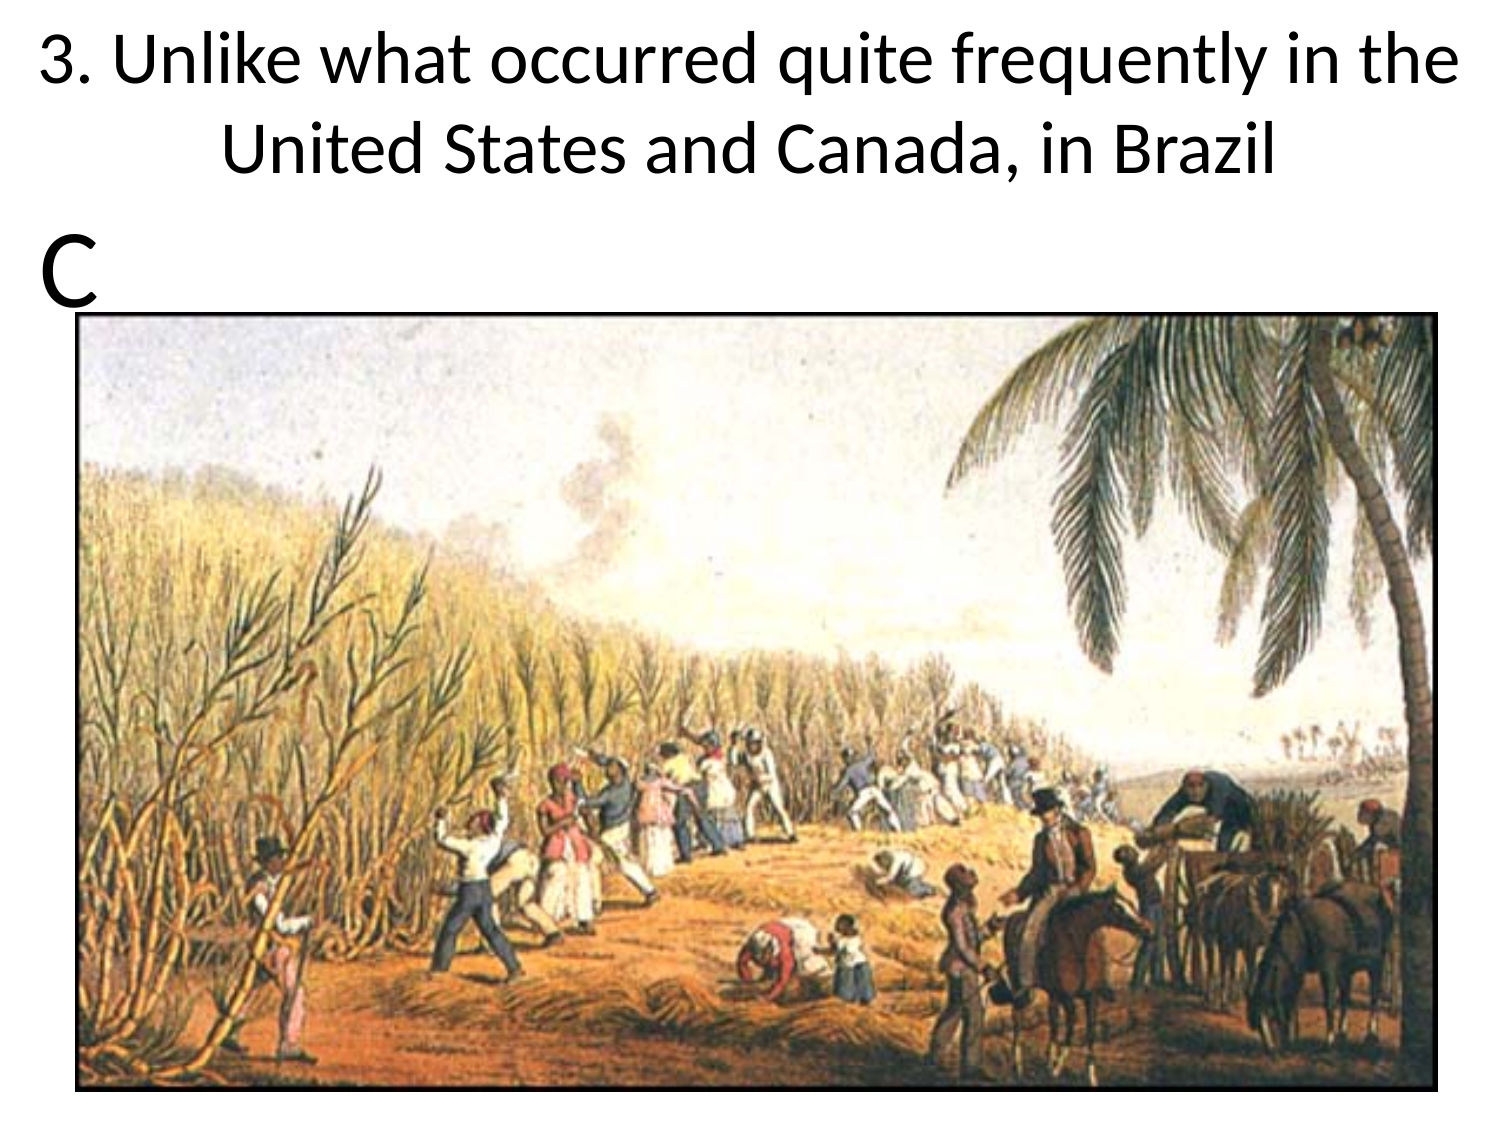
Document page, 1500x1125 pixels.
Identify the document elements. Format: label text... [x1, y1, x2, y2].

list C [24, 187, 188, 500]
title 3. Unlike what occurred quite frequently in the United States and Canada, in Brazil [0, 50, 1500, 238]
picture [74, 312, 1438, 1092]
